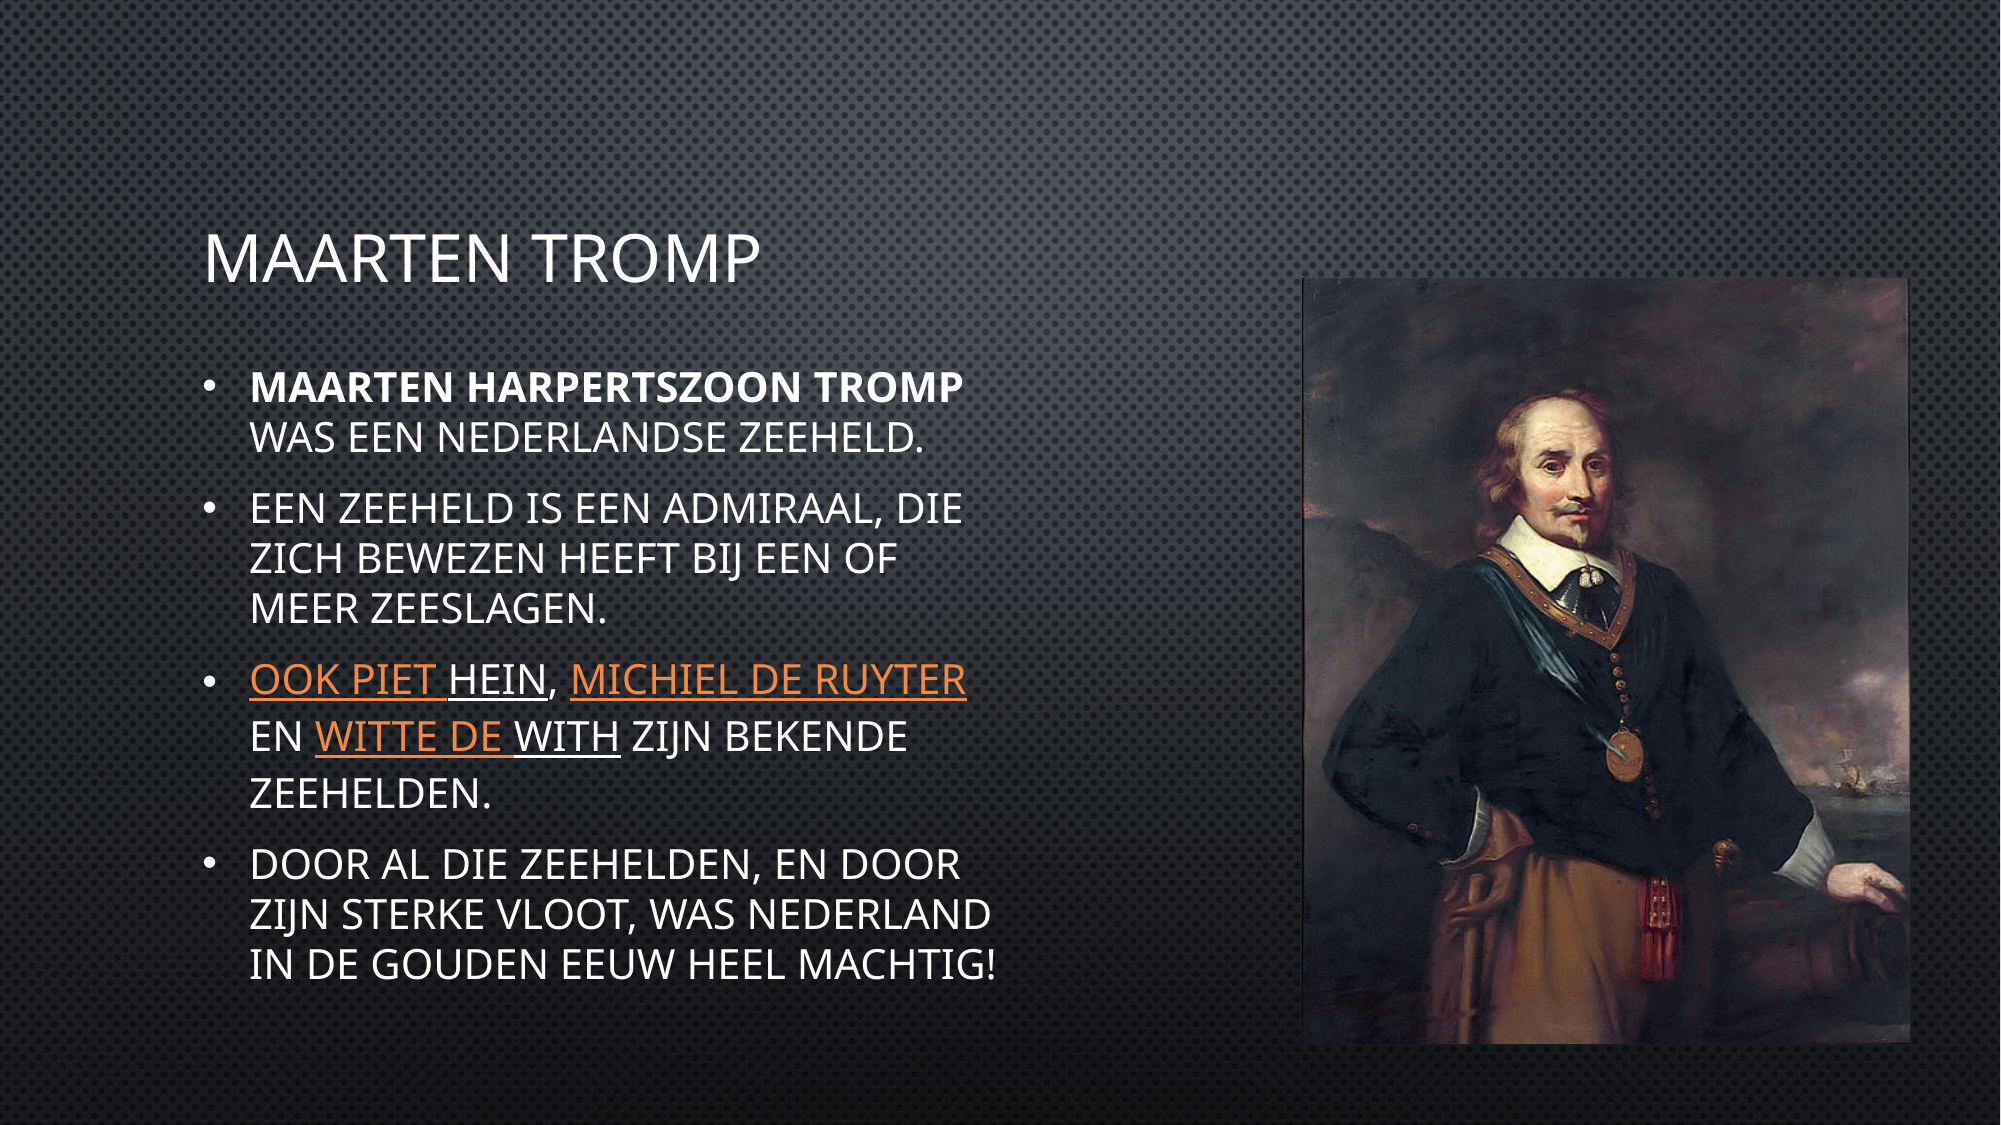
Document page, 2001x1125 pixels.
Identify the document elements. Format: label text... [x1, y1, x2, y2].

title Maarten Tromp [187, 99, 1813, 413]
list Maarten Harpertszoon Tromp was een Nederlandse zeeheld. Een zeeheld is een admiraal, die zich bewezen heeft bij een of meer zeeslagen. Ook Piet Hein, Michiel de Ruyter en Witte de With zijn bekende zeehelden. Door al die zeehelden, en door zijn sterke vloot, was Nederland in de Gouden Eeuw heel machtig! [187, 304, 1025, 1044]
picture [1302, 278, 1910, 1045]
